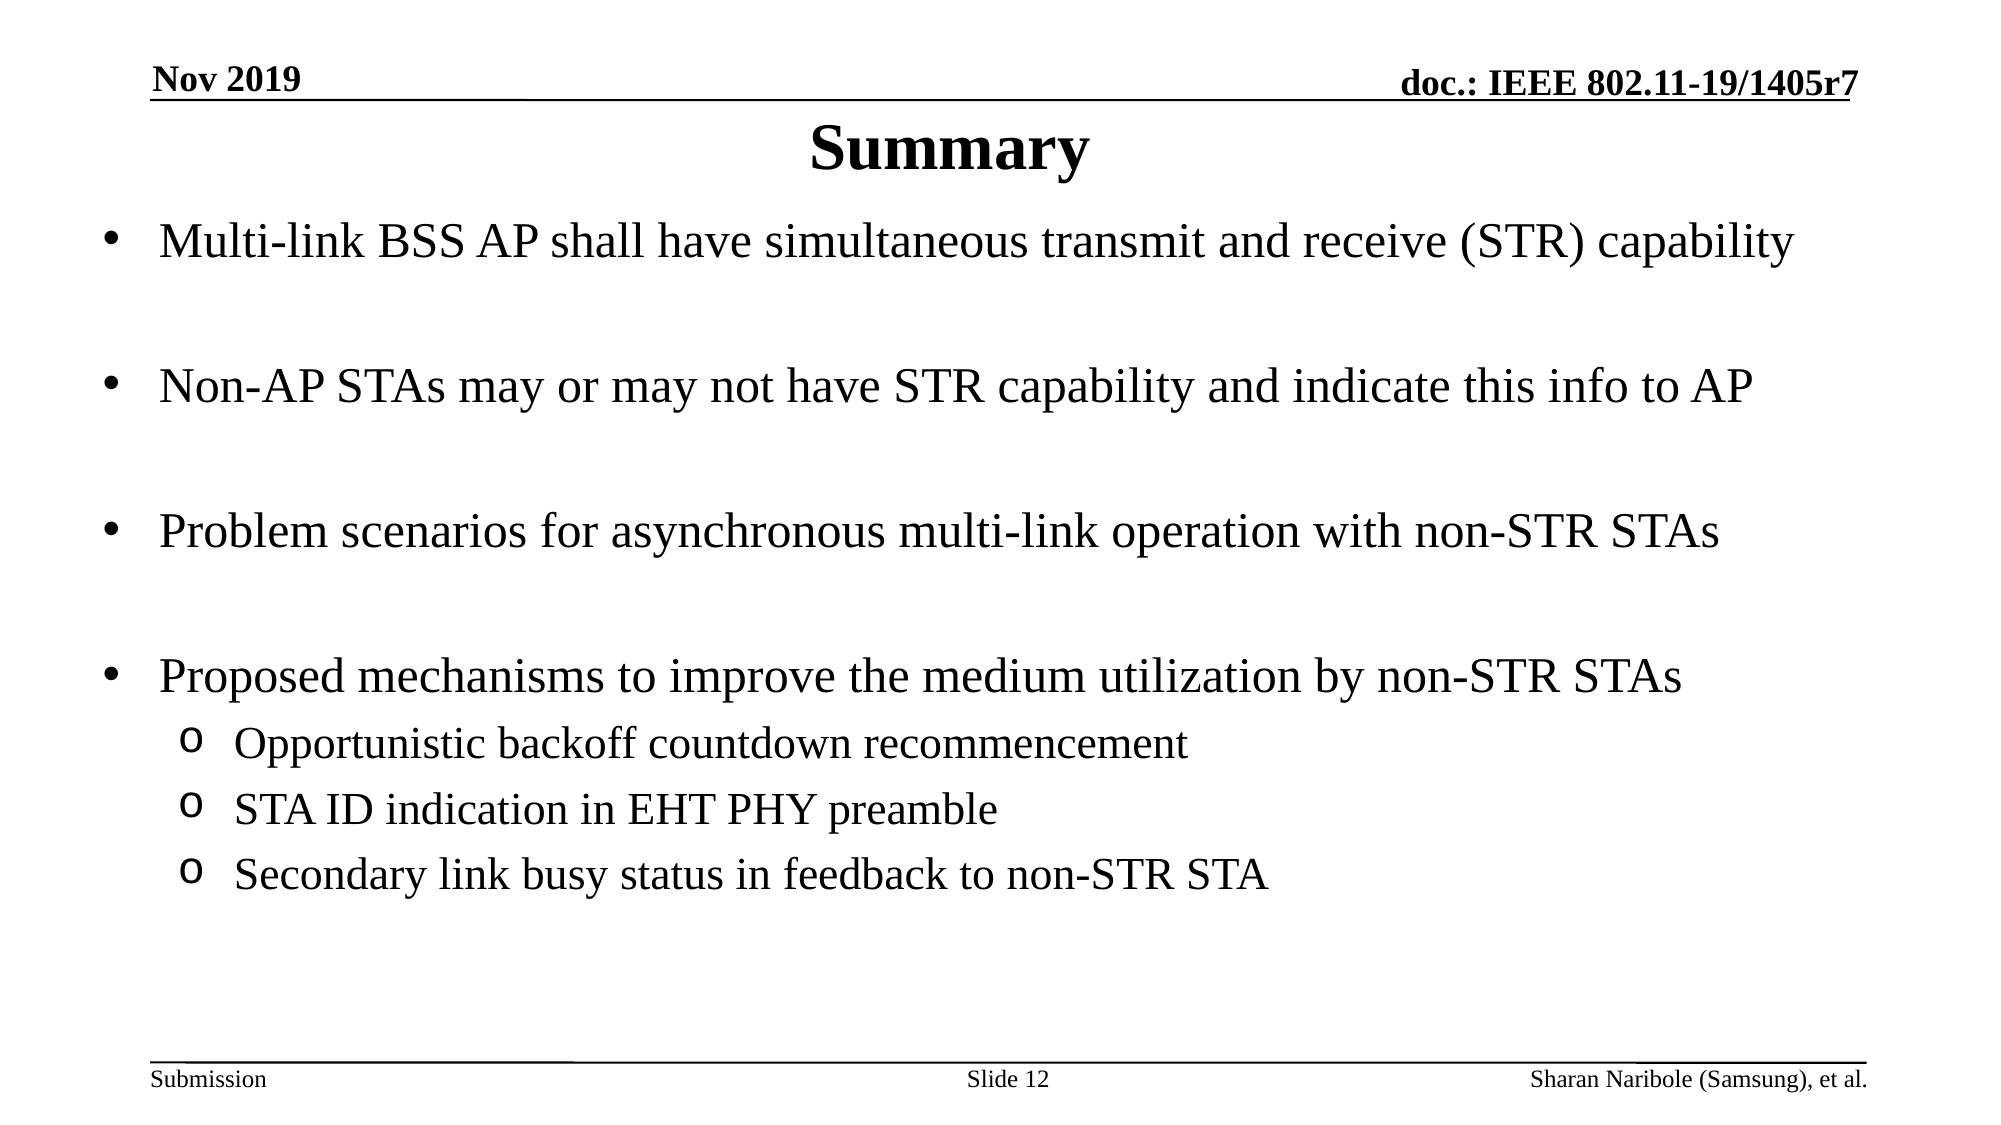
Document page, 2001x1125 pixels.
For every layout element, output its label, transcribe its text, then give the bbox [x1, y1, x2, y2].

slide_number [152, 54, 563, 100]
footer Sharan Naribole (Samsung), et al. [1171, 1061, 1869, 1093]
list Multi-link BSS AP shall have simultaneous transmit and receive (STR) capability Non-AP STAs may or may not have STR capability and indicate this info to AP Problem scenarios for asynchronous multi-link operation with non-STR STAs Proposed mechanisms to improve the medium utilization by non-STR STAs Opportunistic backoff countdown recommencement STA ID indication in EHT PHY preamble Secondary link busy status in feedback to non-STR STA [87, 199, 1838, 875]
slide_number Slide 12 [950, 1061, 1067, 1123]
title Summary [100, 55, 1801, 199]
